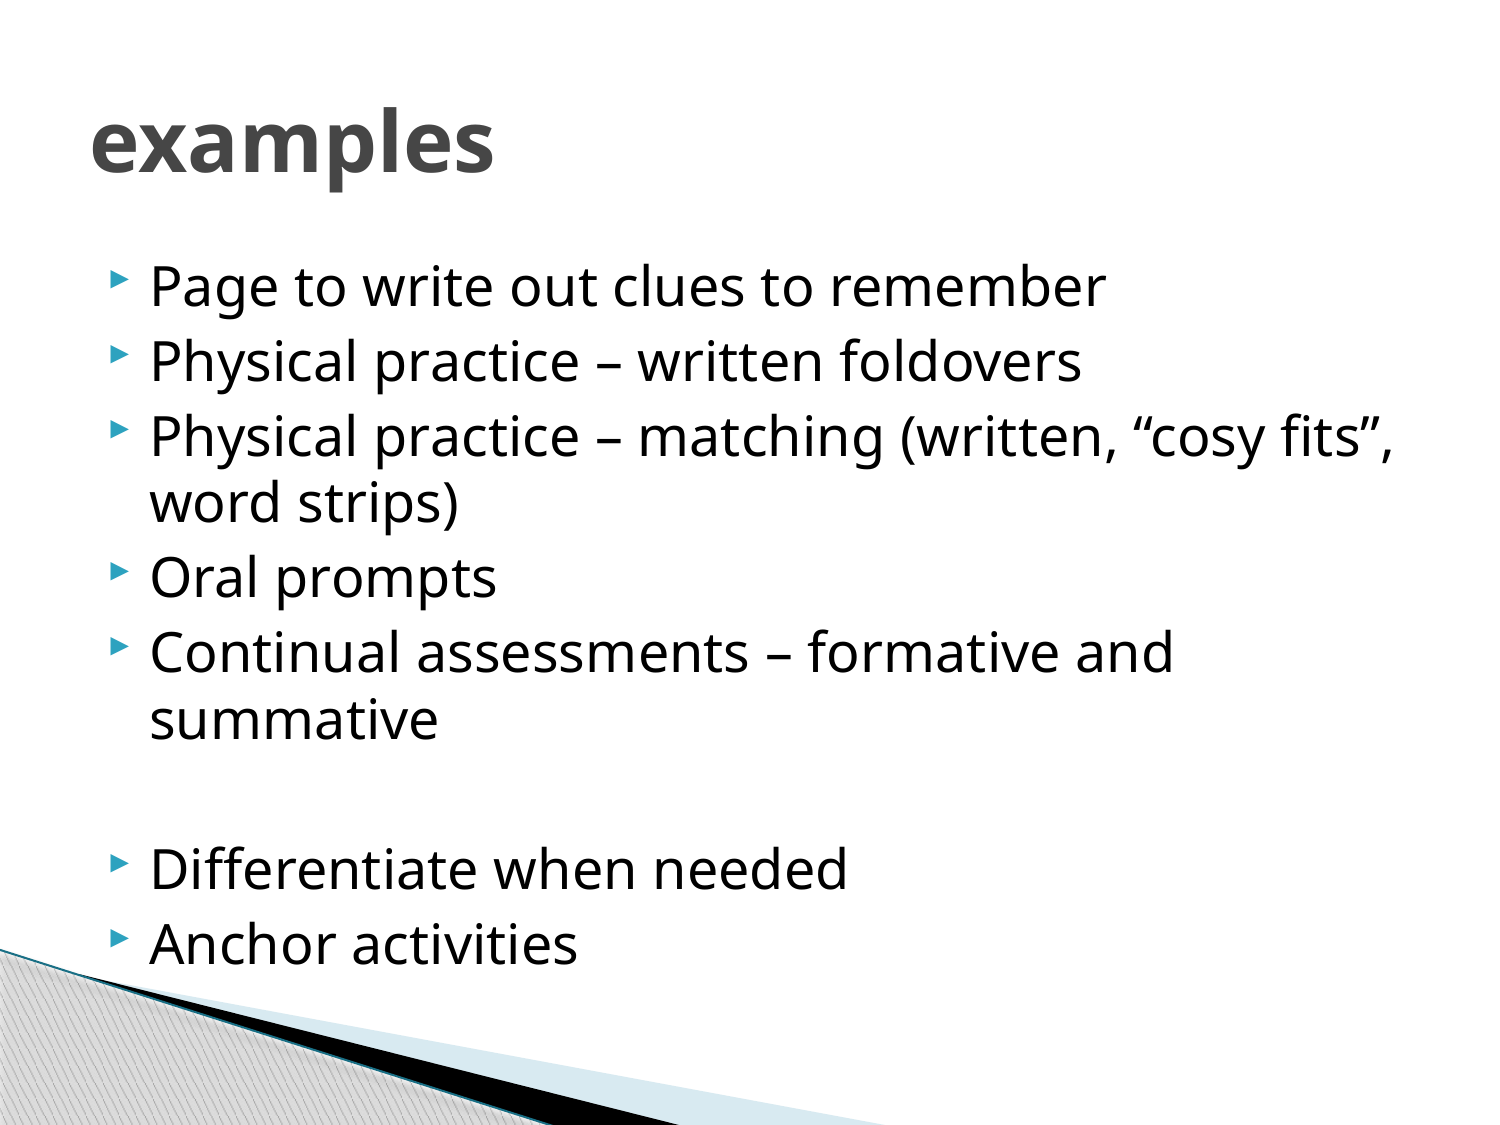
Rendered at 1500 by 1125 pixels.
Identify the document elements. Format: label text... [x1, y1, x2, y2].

list Page to write out clues to remember Physical practice – written foldovers Physical practice – matching (written, “cosy fits”, word strips) Oral prompts Continual assessments – formative and summative Differentiate when needed Anchor activities [75, 243, 1425, 986]
title examples [75, 45, 1425, 233]
